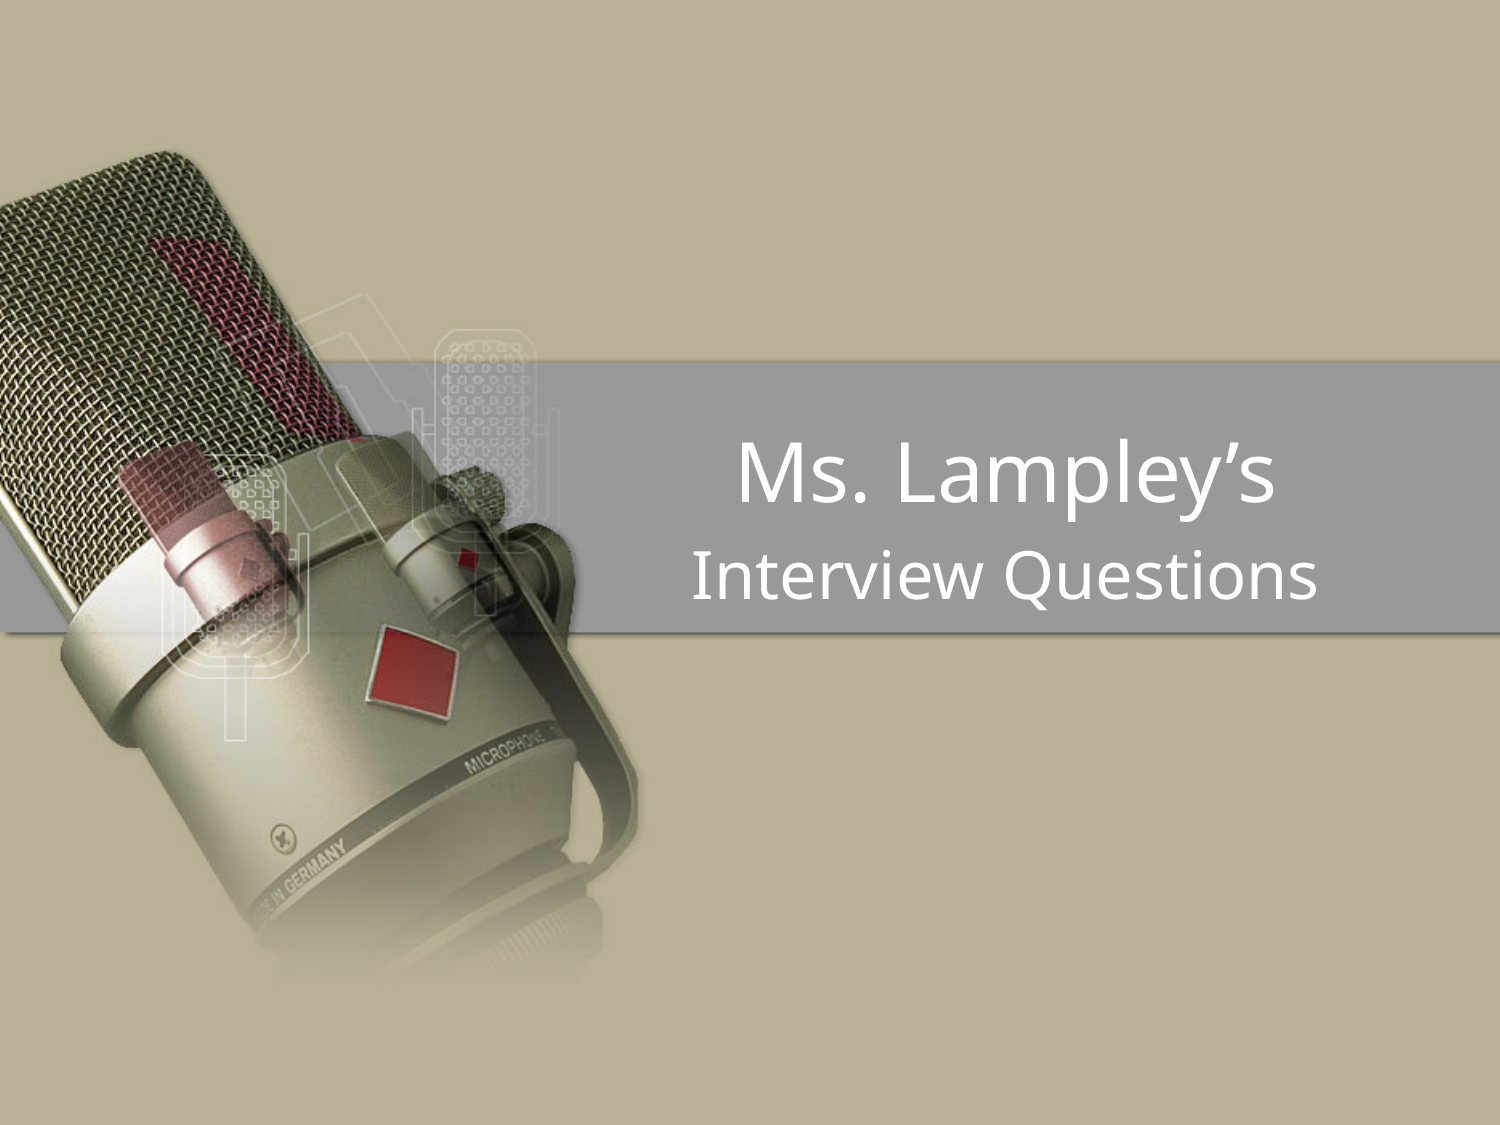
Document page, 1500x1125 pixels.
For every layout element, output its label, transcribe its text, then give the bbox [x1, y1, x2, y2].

title Ms. Lampley’s [537, 374, 1476, 524]
picture [0, 0, 1500, 1125]
subtitle Interview Questions [537, 524, 1476, 701]
